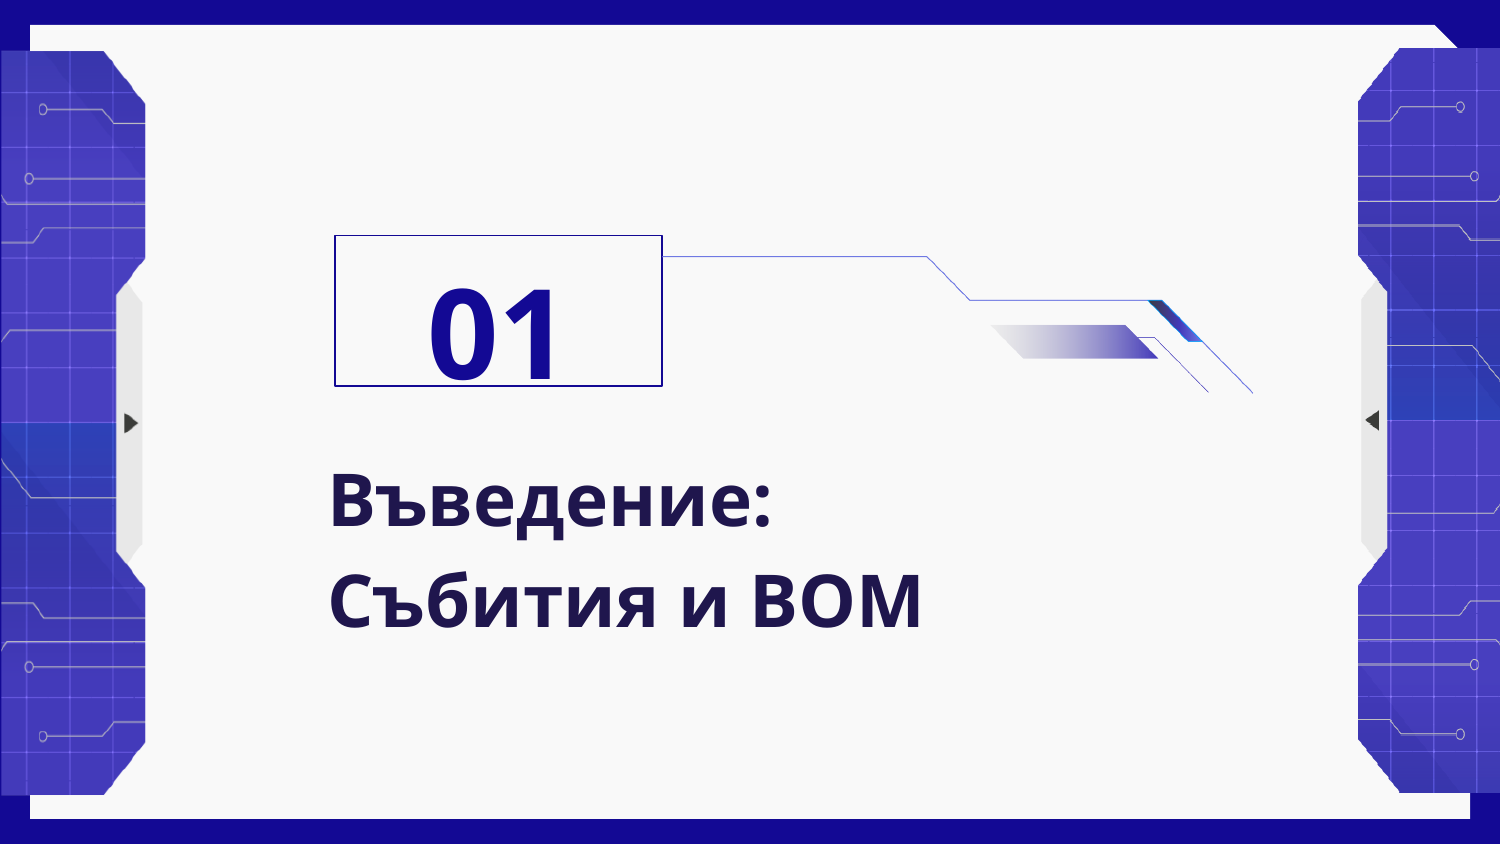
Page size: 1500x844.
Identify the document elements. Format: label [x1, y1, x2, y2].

text_box [1, 11, 1500, 833]
